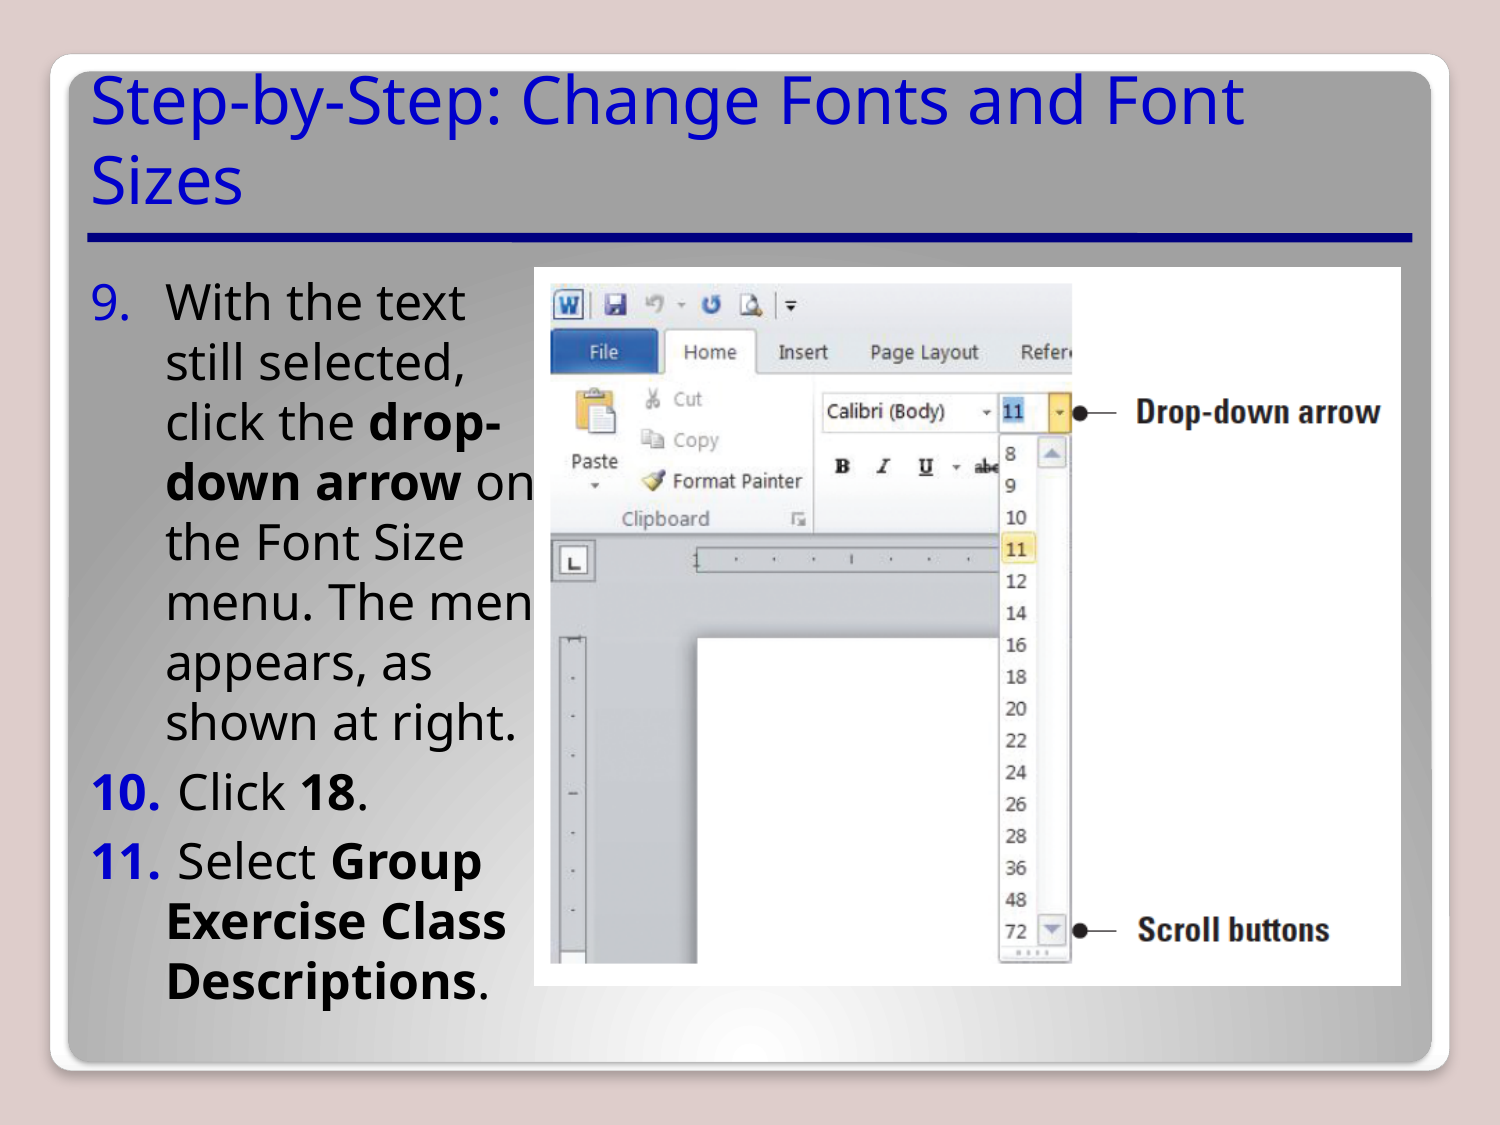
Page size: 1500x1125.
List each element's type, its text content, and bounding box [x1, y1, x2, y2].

title Step-by-Step: Change Fonts and Font Sizes [74, 74, 1426, 226]
picture [534, 266, 1401, 986]
list With the text still selected, click the drop- down arrow on the Font Size menu. The menu appears, as shown at right. Click 18. Select Group Exercise Class Descriptions. [74, 262, 1426, 1063]
